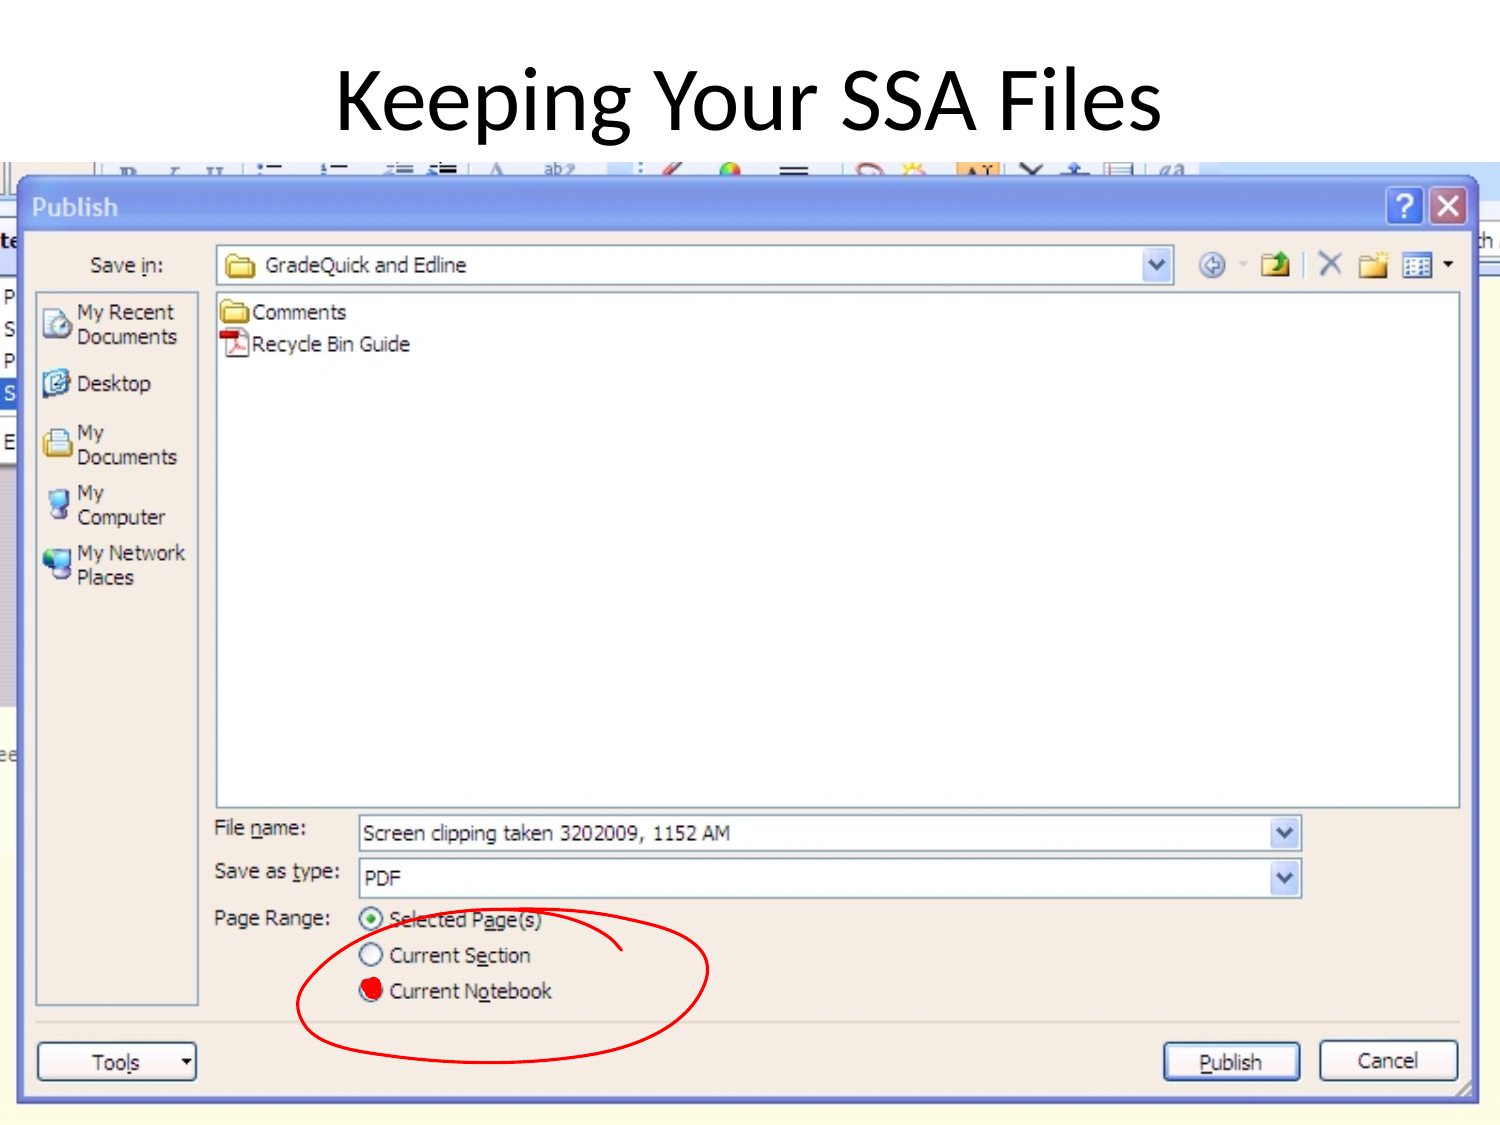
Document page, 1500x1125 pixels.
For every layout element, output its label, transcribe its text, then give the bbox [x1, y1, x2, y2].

picture [0, 162, 1500, 1125]
title Keeping Your SSA Files [75, 0, 1425, 160]
